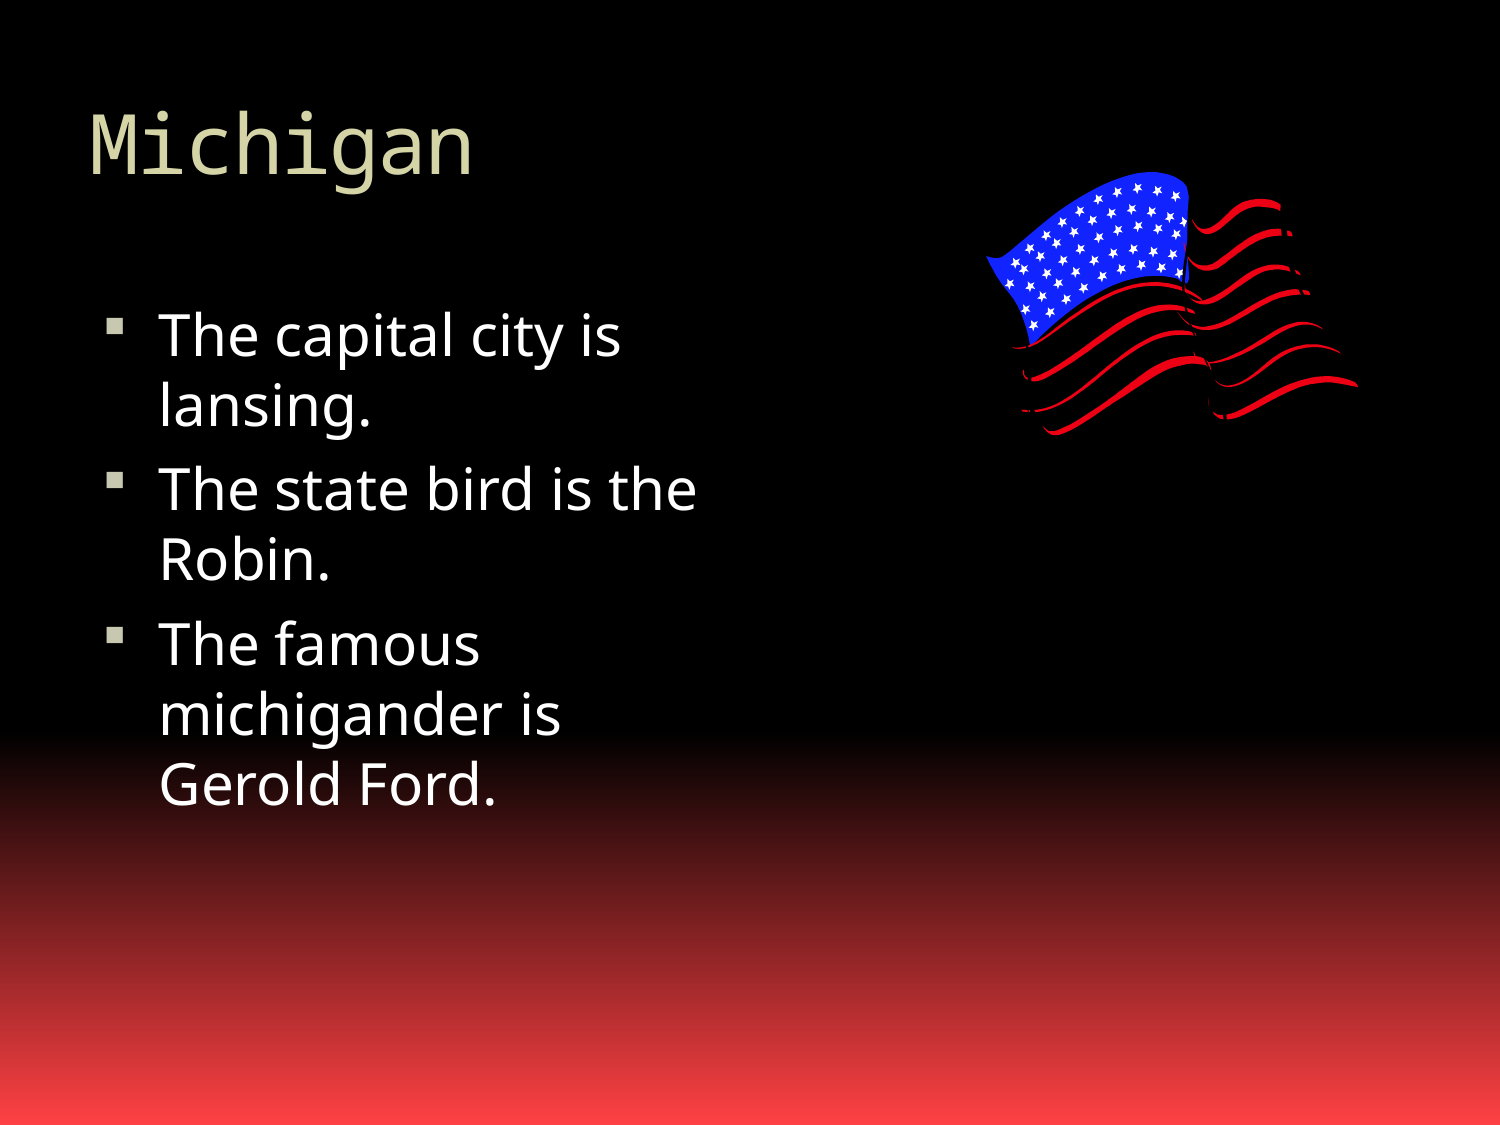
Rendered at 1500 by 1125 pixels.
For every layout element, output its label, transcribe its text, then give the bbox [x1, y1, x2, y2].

title Michigan [75, 83, 1425, 234]
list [949, 162, 1376, 663]
list The capital city is lansing. The state bird is the Robin. The famous michigander is Gerold Ford. [76, 290, 739, 1033]
